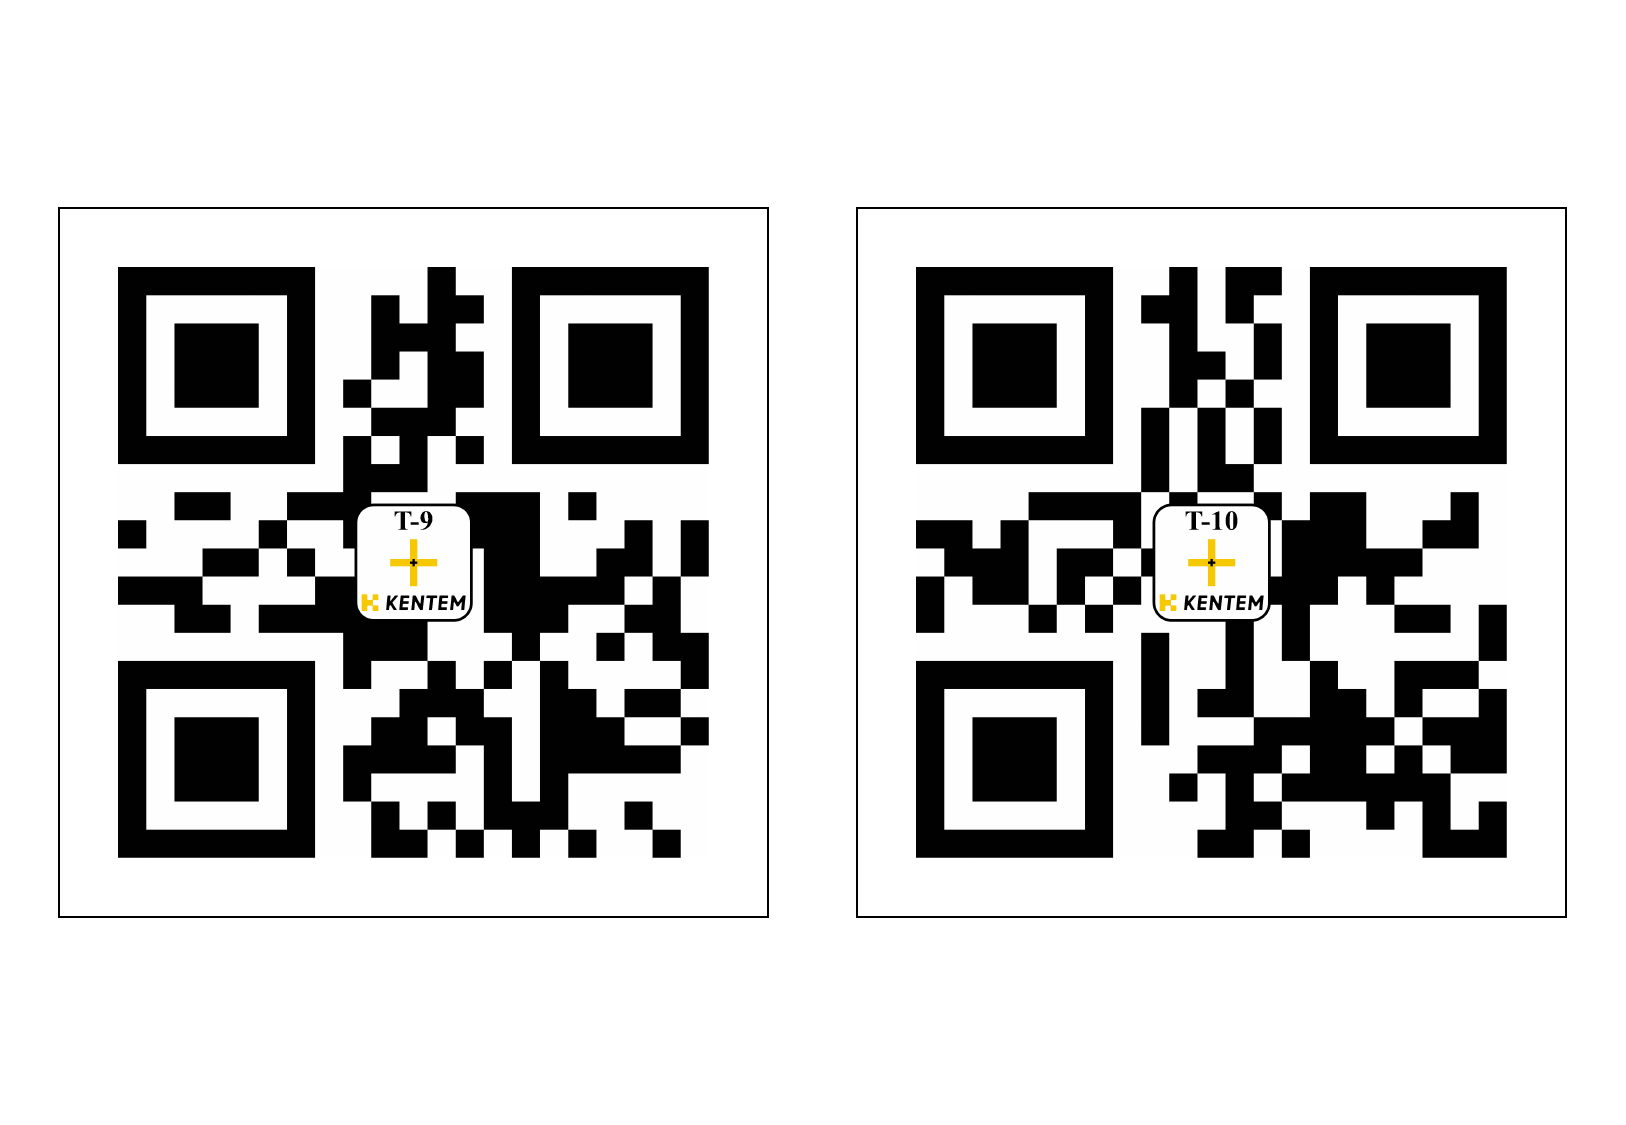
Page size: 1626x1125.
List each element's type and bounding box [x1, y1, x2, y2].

text_box [58, 208, 768, 917]
text_box [857, 208, 1566, 917]
